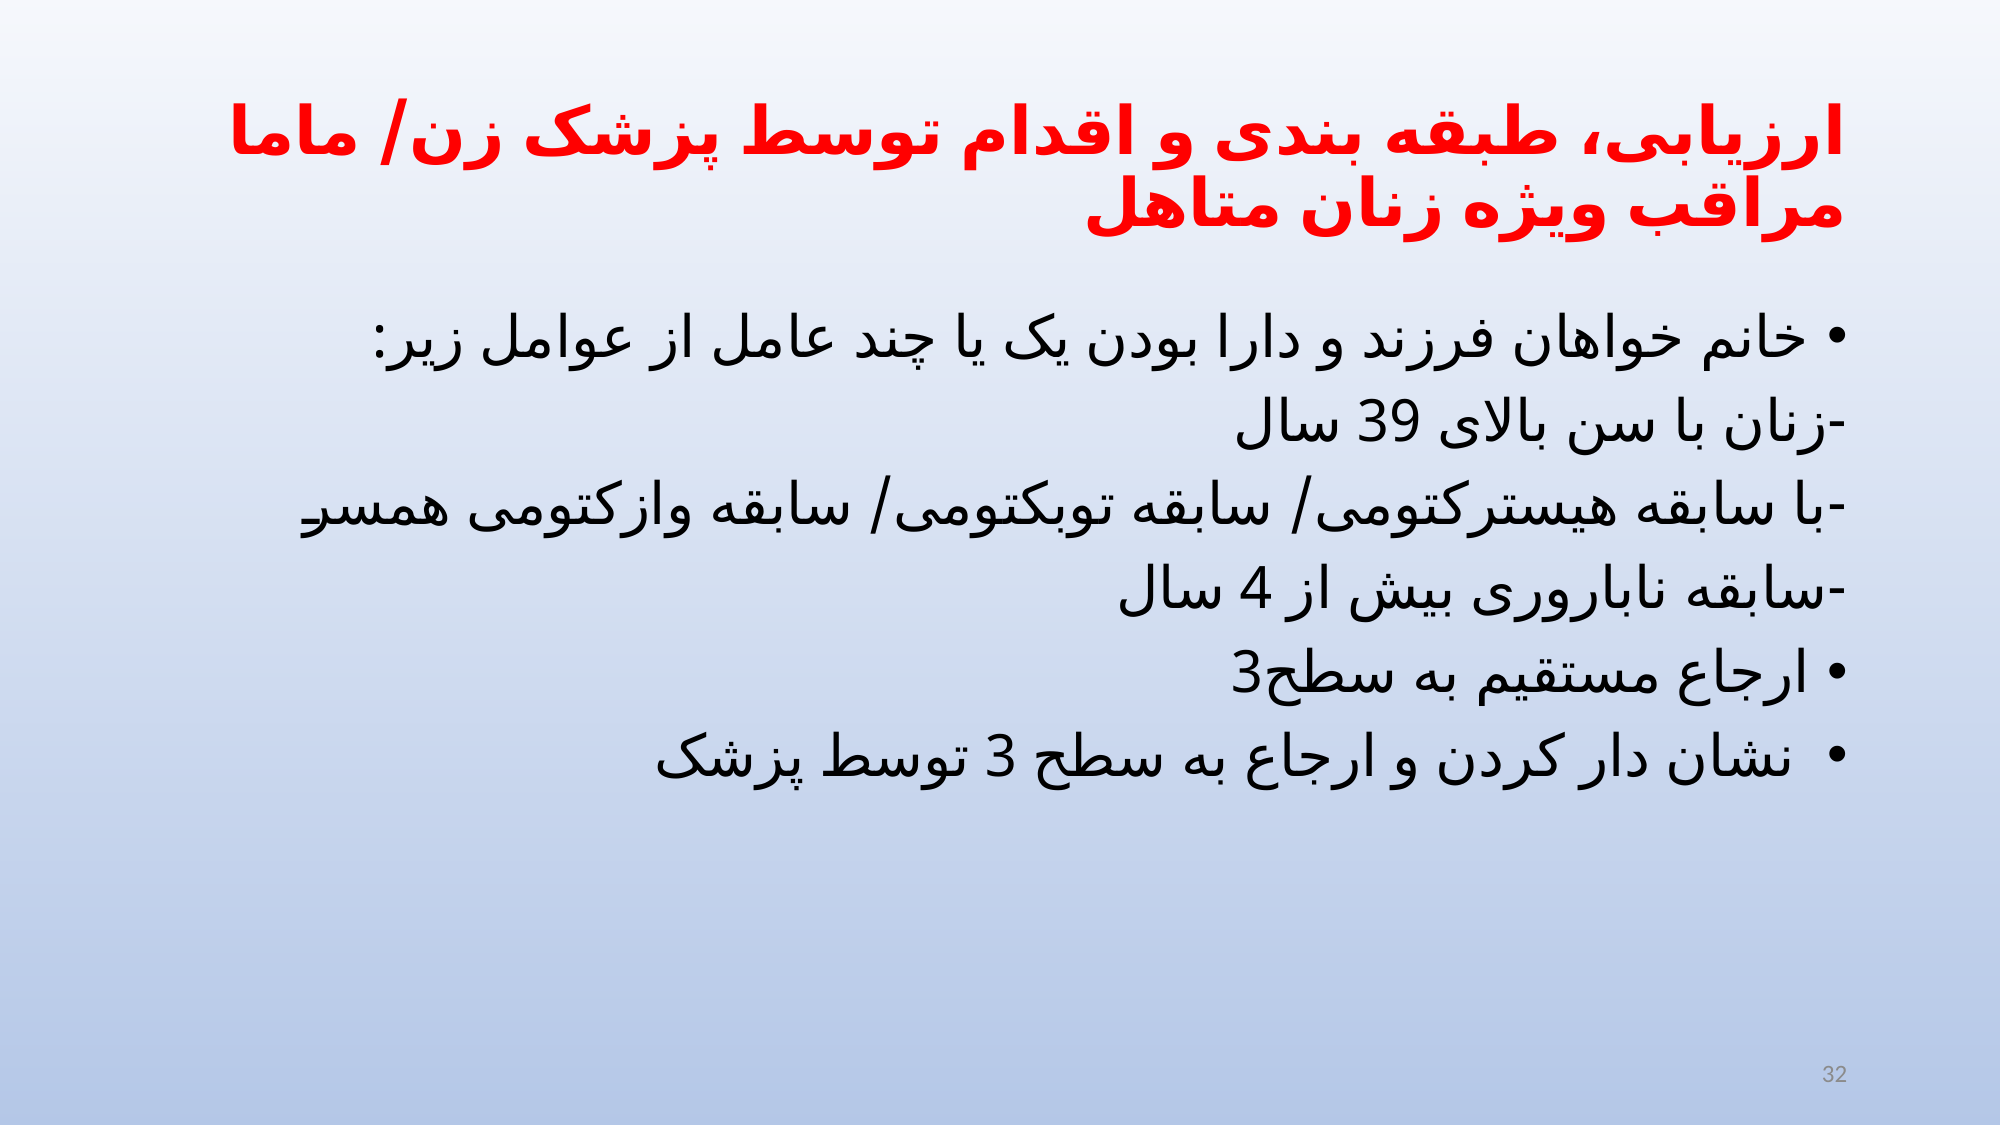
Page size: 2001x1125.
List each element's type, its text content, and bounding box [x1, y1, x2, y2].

title ارزیابی، طبقه بندی و اقدام توسط پزشک زن/ ماما مراقب ویژه زنان متاهل [137, 59, 1863, 278]
slide_number 32 [1412, 1042, 1863, 1103]
list خانم خواهان فرزند و دارا بودن یک یا چند عامل از عوامل زیر: -زنان با سن بالای 39 سال -با سابقه هیسترکتومی/ سابقه توبکتومی/ سابقه وازکتومی همسر -سابقه ناباروری بیش از 4 سال ارجاع مستقیم به سطح3 نشان دار کردن و ارجاع به سطح 3 توسط پزشک [137, 299, 1863, 1014]
